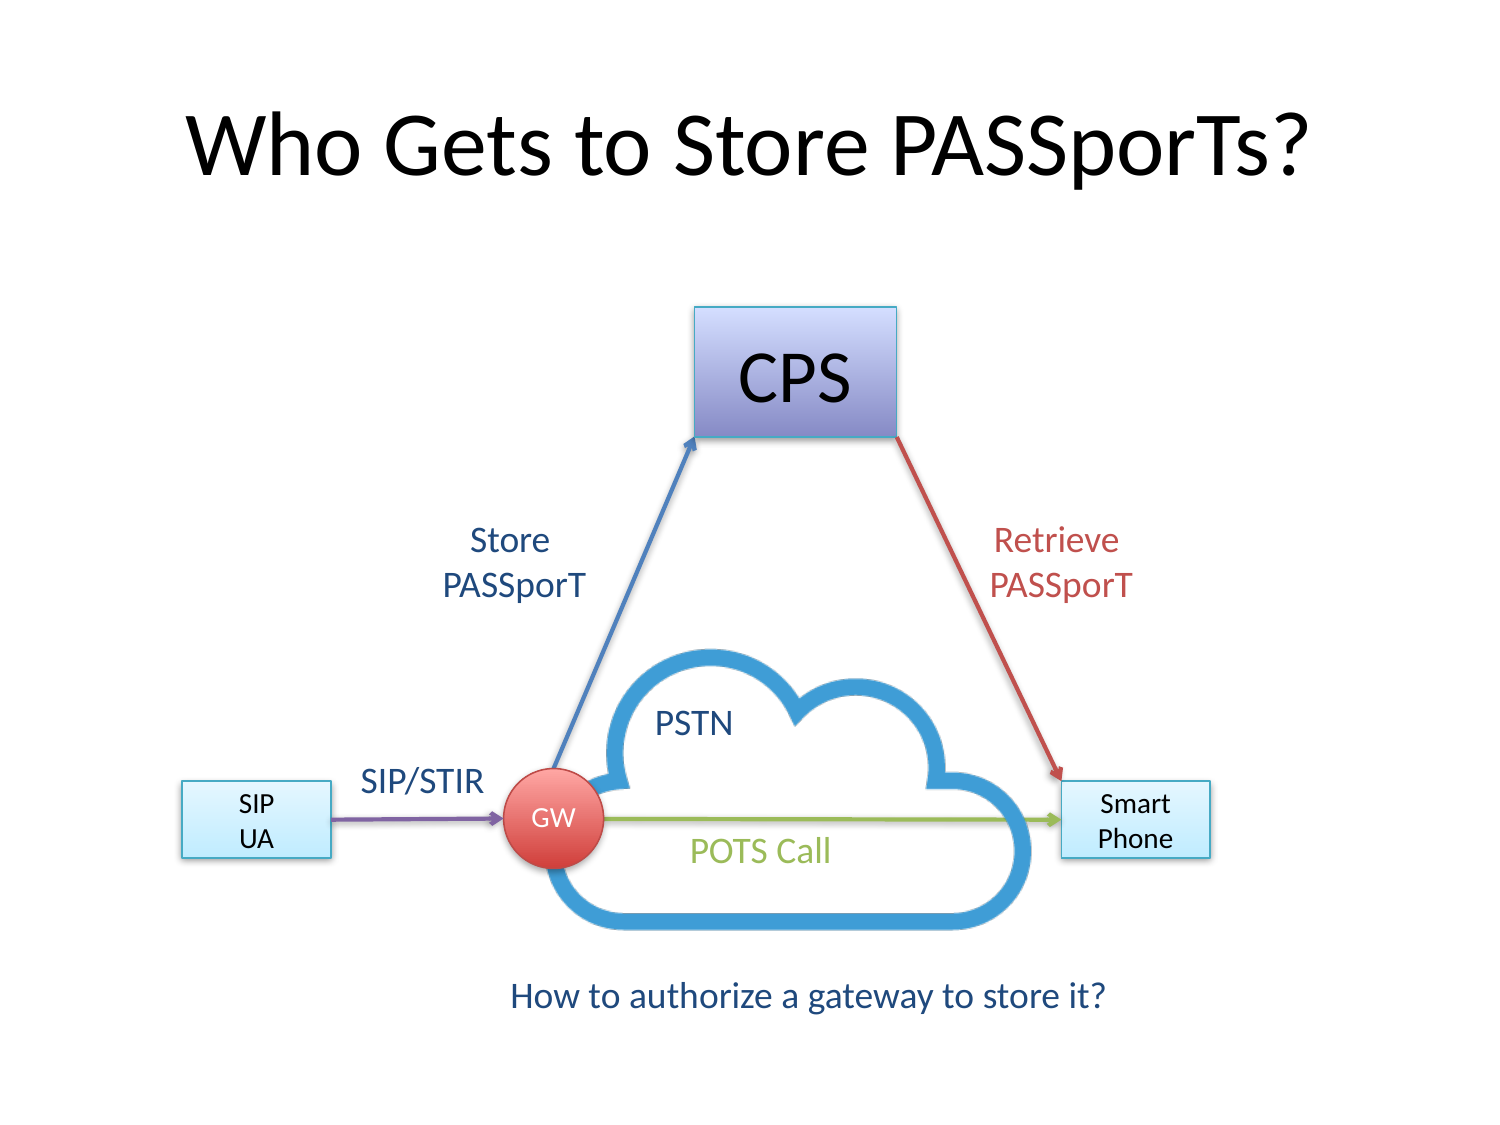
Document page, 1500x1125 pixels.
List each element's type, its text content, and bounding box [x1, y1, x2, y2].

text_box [896, 436, 1062, 782]
text_box GW [502, 778, 522, 859]
text_box CPS [694, 306, 897, 438]
text_box SIP UA [181, 780, 332, 859]
text_box Retrieve PASSporT [1066, 507, 1148, 613]
title Who Gets to Store PASSporTs? [75, 45, 1425, 233]
picture [527, 615, 1050, 963]
text_box Store PASSporT [427, 507, 548, 613]
text_box SIP/STIR [345, 748, 500, 809]
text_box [553, 436, 695, 614]
text_box How to authorize a gateway to store it? [164, 963, 1454, 1024]
text_box Smart Phone [1061, 780, 1211, 859]
